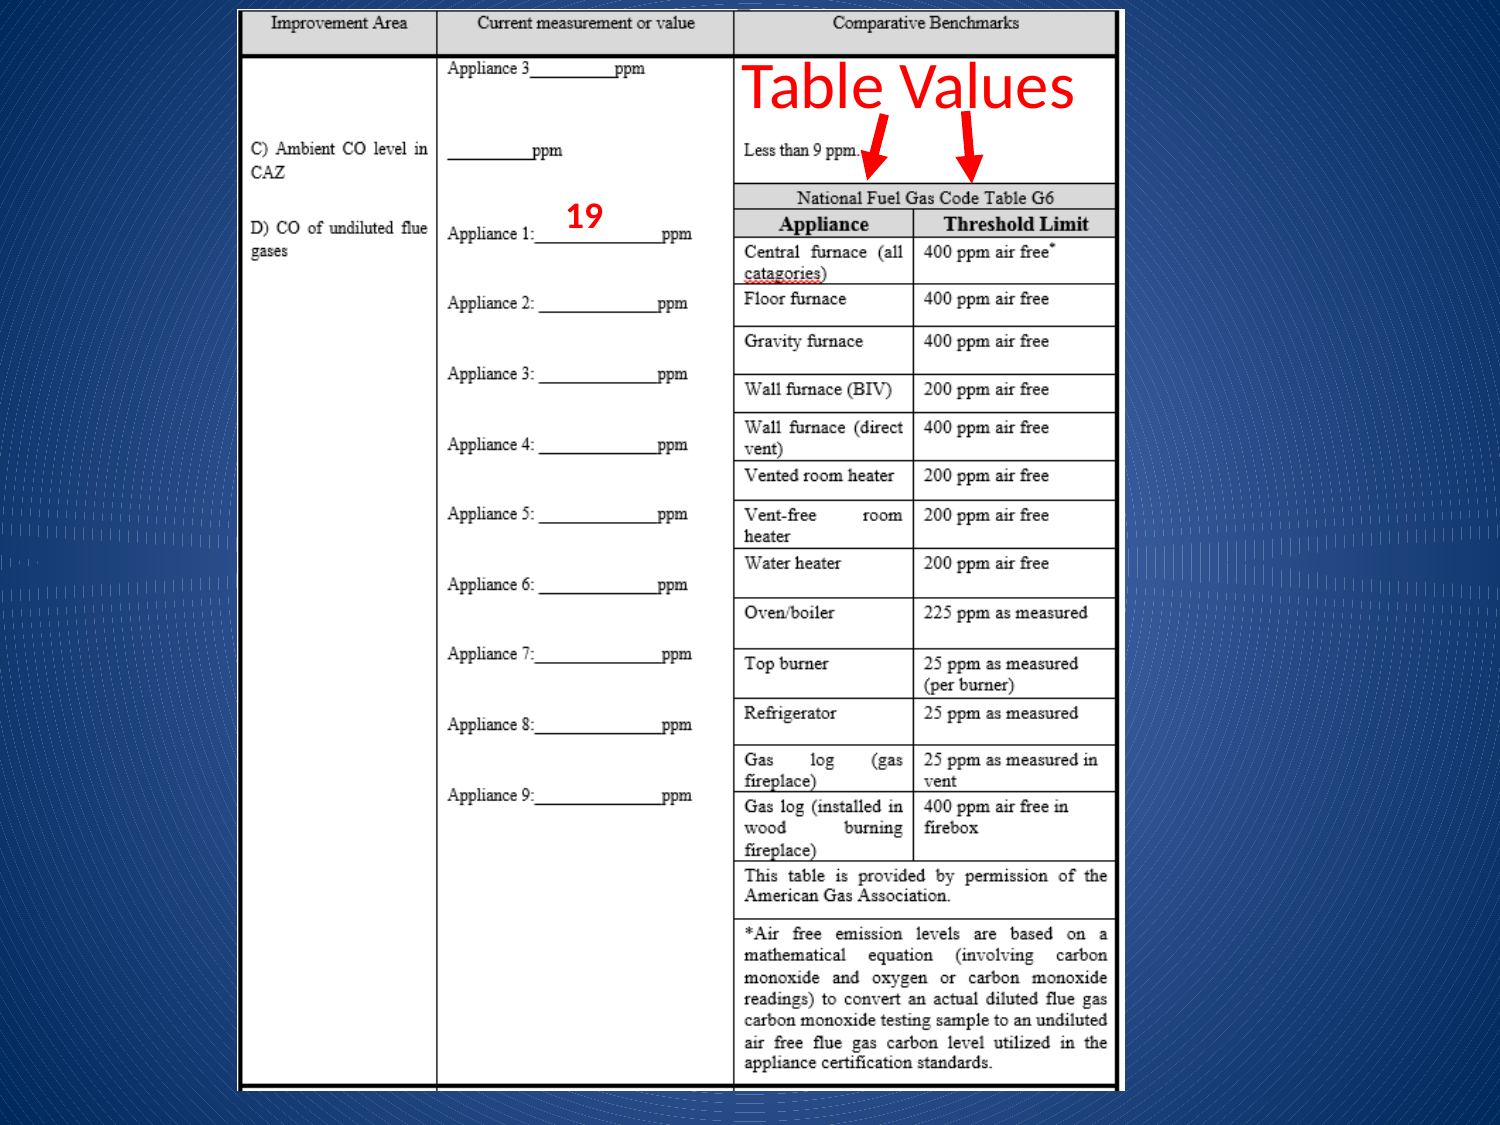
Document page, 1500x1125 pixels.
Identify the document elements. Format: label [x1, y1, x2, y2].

text_box [965, 110, 973, 185]
list [237, 9, 1126, 1091]
text_box [866, 114, 885, 181]
